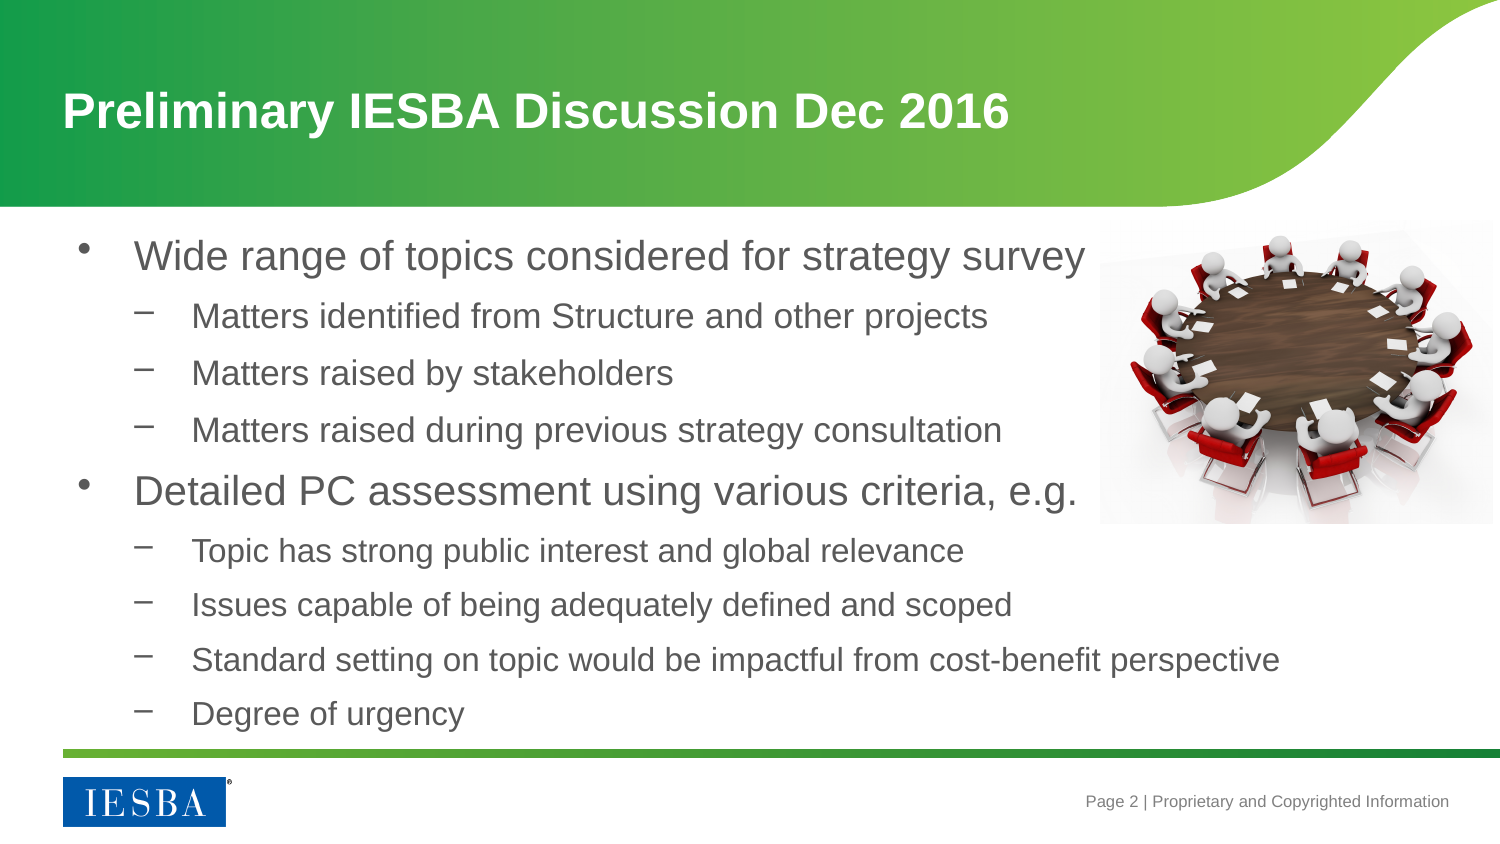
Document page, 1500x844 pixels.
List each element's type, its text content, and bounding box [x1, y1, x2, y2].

picture [1099, 220, 1493, 524]
title Preliminary IESBA Discussion Dec 2016 [62, 75, 1300, 142]
picture [63, 777, 232, 827]
picture [0, 0, 1500, 207]
list Wide range of topics considered for strategy survey Matters identified from Structure and other projects Matters raised by stakeholders Matters raised during previous strategy consultation Detailed PC assessment using various criteria, e.g. Topic has strong public interest and global relevance Issues capable of being adequately defined and scoped Standard setting on topic would be impactful from cost-benefit perspective Degree of urgency [62, 220, 1450, 747]
